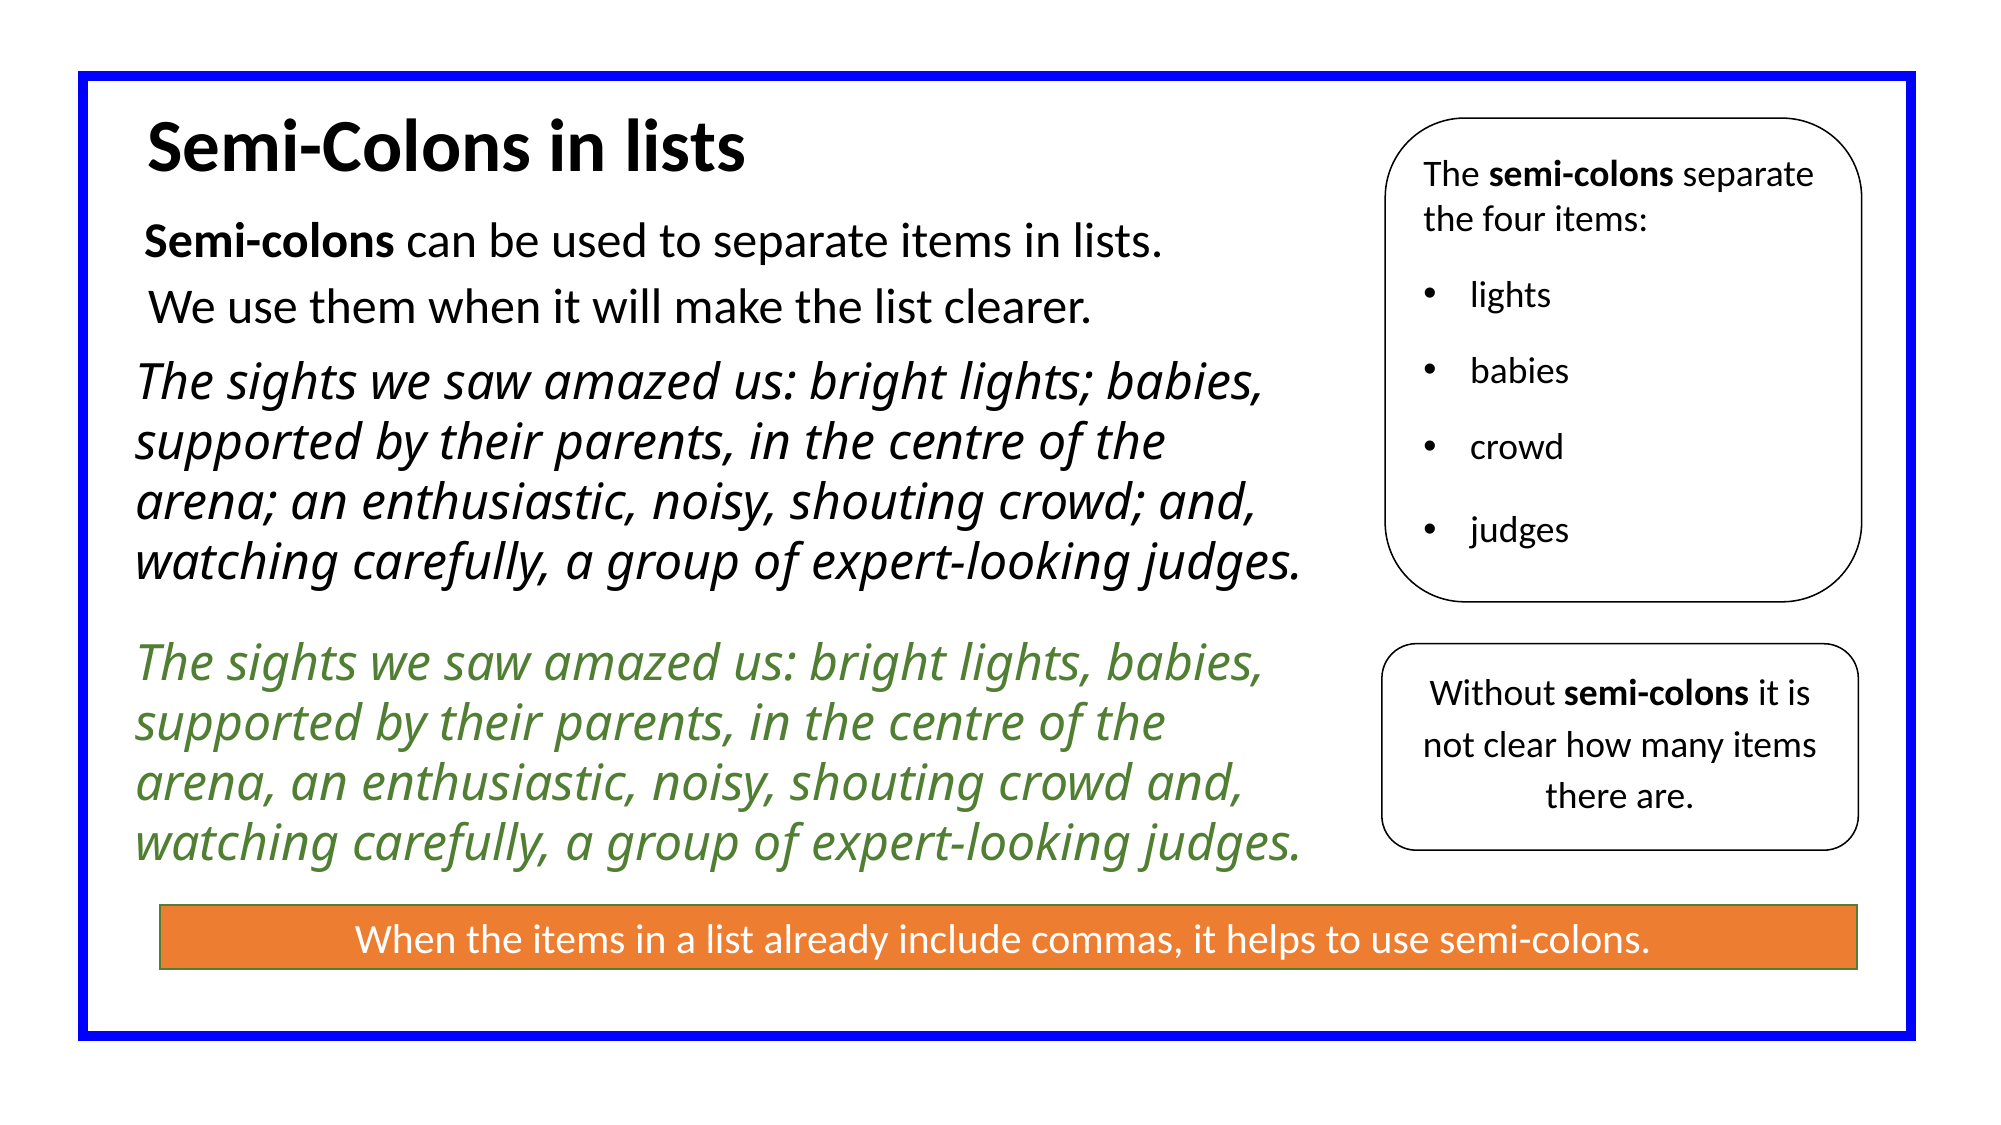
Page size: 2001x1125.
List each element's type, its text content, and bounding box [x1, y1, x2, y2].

text_box [82, 75, 1912, 1037]
text_box The sights we saw amazed us: bright lights, babies, supported by their parents, in the centre of the arena, an enthusiastic, noisy, shouting crowd and, watching carefully, a group of expert-looking judges. [120, 622, 1330, 938]
text_box The semi-colons separate the four items: lights babies crowd judges [1385, 118, 1862, 602]
text_box The sights we saw amazed us: bright lights; babies, supported by their parents, in the centre of the arena; an enthusiastic, noisy, shouting crowd; and, watching carefully, a group of expert-looking judges. [120, 342, 1330, 598]
text_box When the items in a list already include commas, it helps to use semi-colons. [159, 904, 1858, 970]
text_box We use them when it will make the list clearer. [133, 266, 1108, 342]
text_box Semi-colons can be used to separate items in lists. [129, 200, 1385, 276]
text_box Semi-Colons in lists [132, 88, 762, 194]
text_box Without semi-colons it is not clear how many items there are. [1381, 643, 1859, 851]
